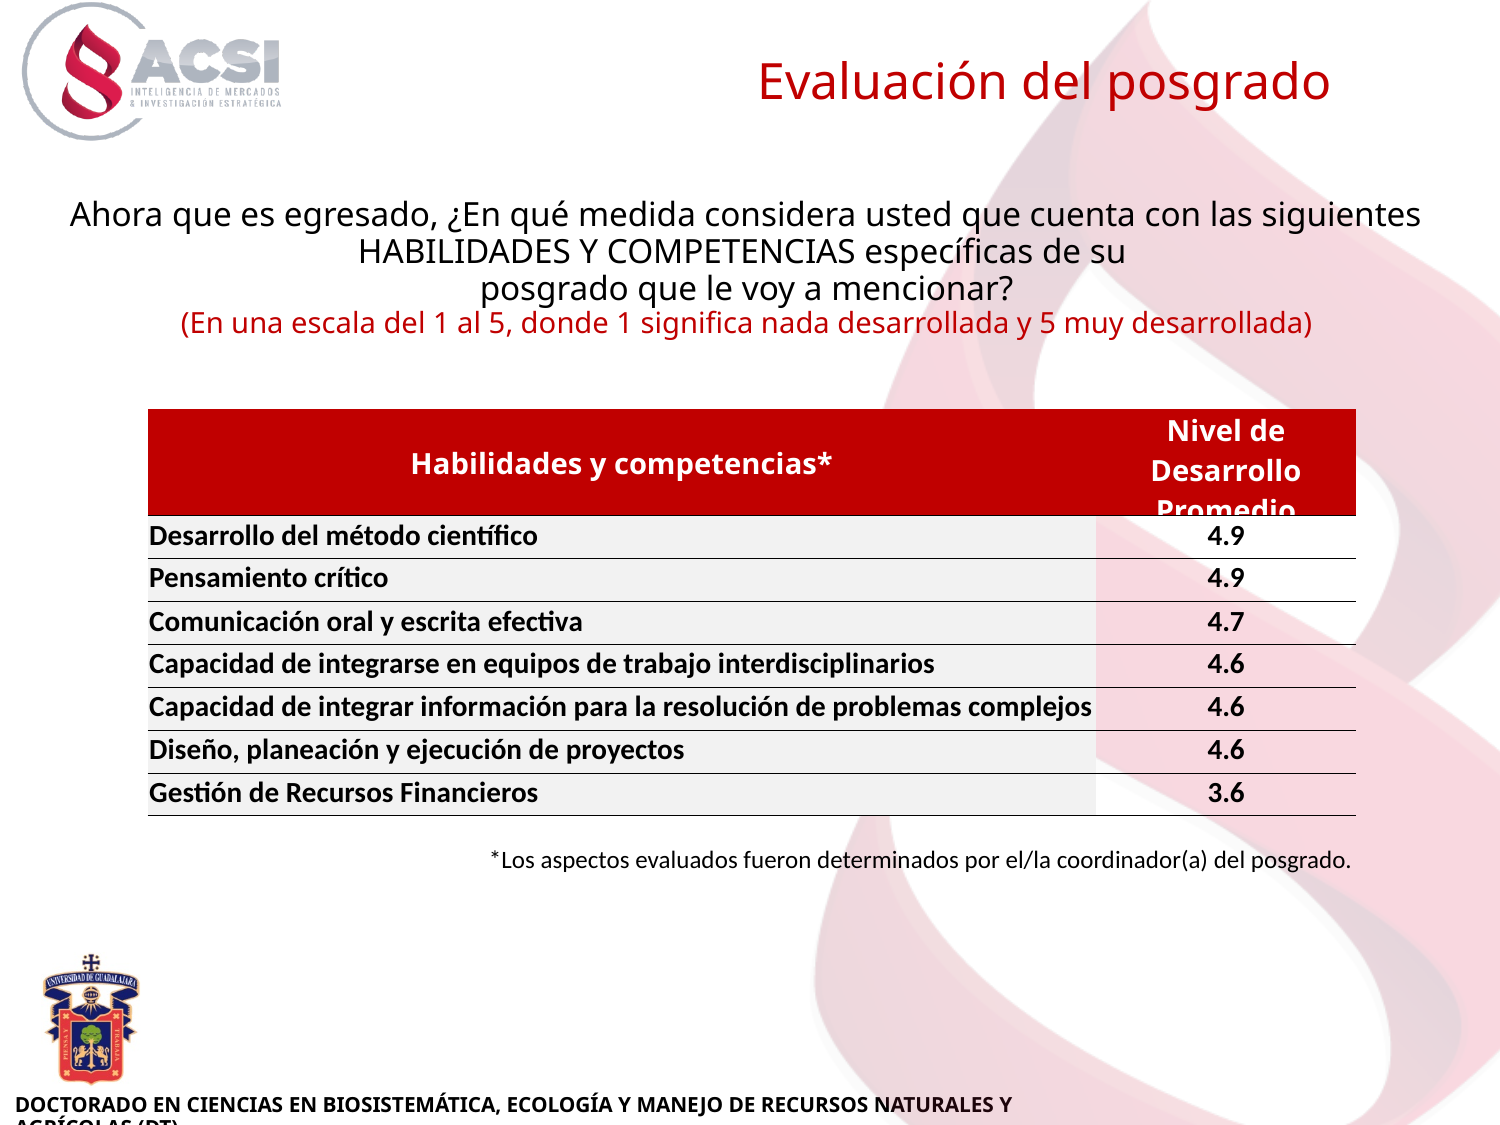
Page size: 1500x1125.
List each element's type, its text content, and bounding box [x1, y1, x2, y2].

table_cell 4.6 [1096, 688, 1356, 730]
table_cell 4.9 [1096, 559, 1356, 601]
table_cell Capacidad de integrarse en equipos de trabajo interdisciplinarios [148, 645, 1096, 687]
text_box Evaluación del posgrado [589, 42, 1500, 118]
table_header Habilidades y competencias* [148, 409, 1096, 515]
table_cell 4.9 [1096, 516, 1356, 558]
table_cell 4.7 [1096, 602, 1356, 644]
table_cell Gestión de Recursos Financieros [148, 774, 1096, 815]
table_cell Pensamiento crítico [148, 559, 1096, 601]
table_cell Diseño, planeación y ejecución de proyectos [148, 731, 1096, 773]
text_box Ahora que es egresado, ¿En qué medida considera usted que cuenta con las siguientes HABILIDADES Y COMPETENCIAS específicas de su posgrado que le voy a mencionar? (En una escala del 1 al 5, donde 1 significa nada desarrollada y 5 muy desarrollada) [23, 189, 1471, 348]
table_header Nivel de Desarrollo Promedio [1096, 409, 1356, 515]
table_cell Comunicación oral y escrita efectiva [148, 602, 1096, 644]
table_cell 4.6 [1096, 731, 1356, 773]
picture [41, 952, 141, 1088]
table_cell 4.6 [1096, 645, 1356, 687]
table_cell 3.6 [1096, 774, 1356, 815]
picture [10, 0, 292, 159]
table_cell Desarrollo del método científico [148, 516, 1096, 558]
table_cell Capacidad de integrar información para la resolución de problemas complejos [148, 688, 1096, 730]
text_box *Los aspectos evaluados fueron determinados por el/la coordinador(a) del posgrado. [466, 835, 1376, 881]
